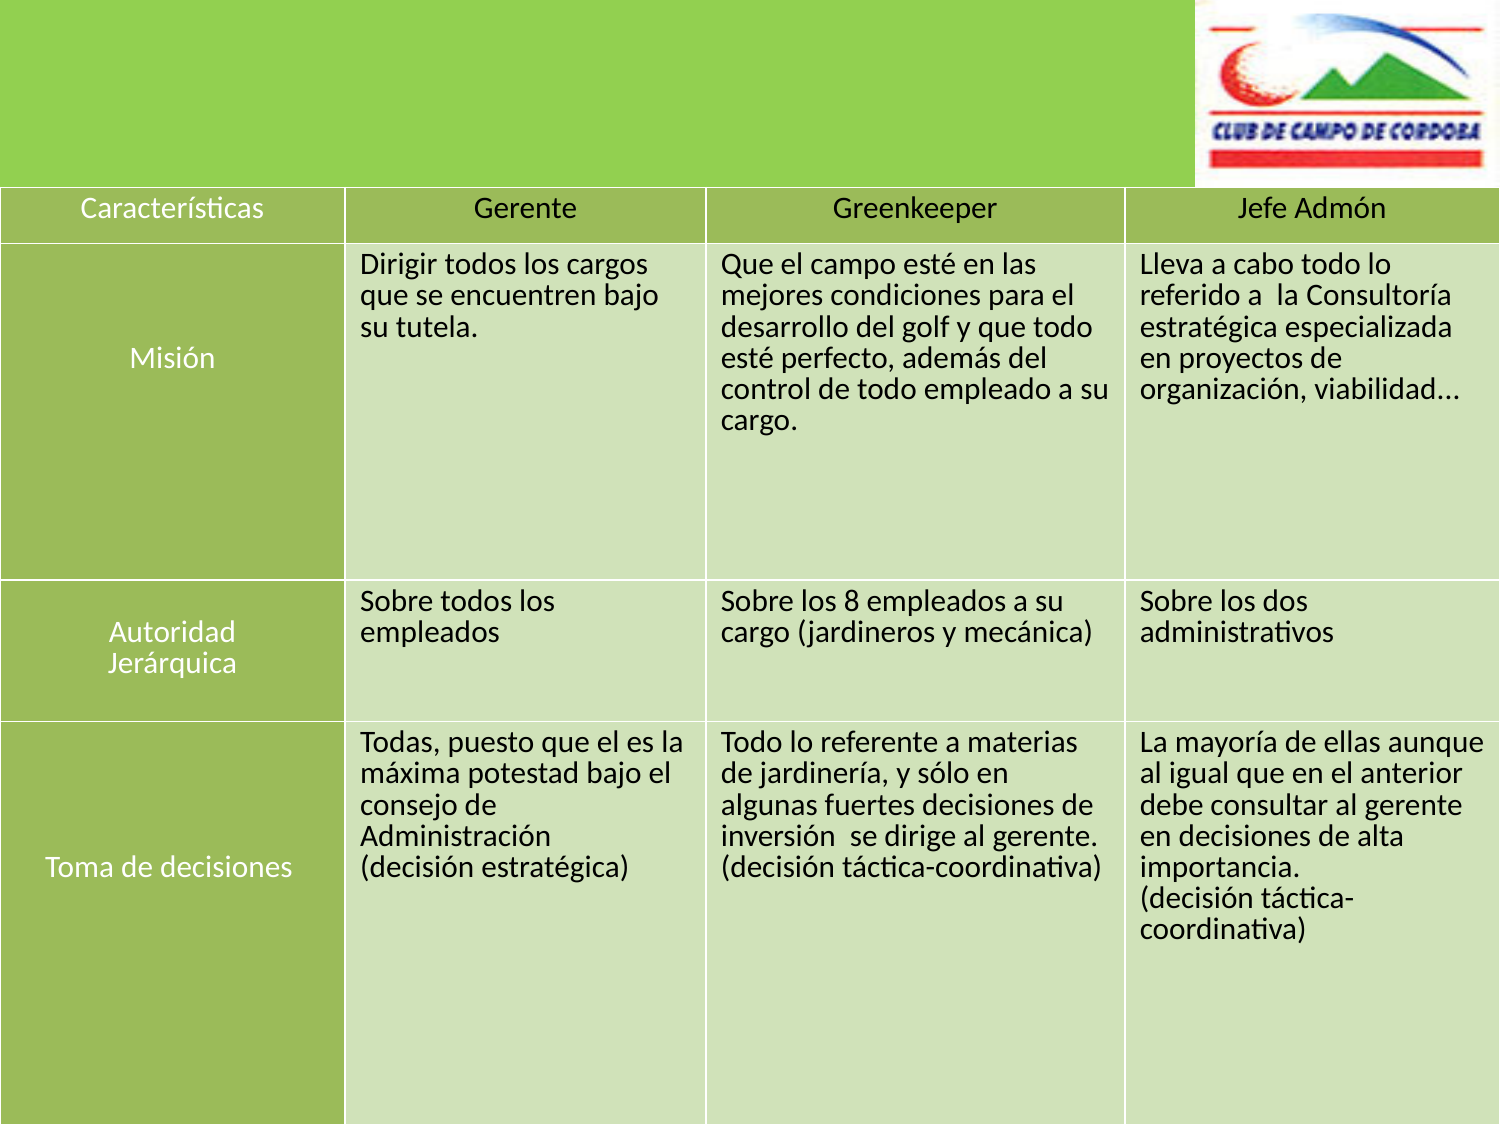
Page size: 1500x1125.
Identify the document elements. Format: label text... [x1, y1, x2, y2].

picture [1195, 0, 1500, 188]
table_cell Misión [1, 244, 344, 579]
table_cell Autoridad Jerárquica [1, 581, 344, 721]
table_header Gerente [346, 188, 705, 243]
table_header Greenkeeper [707, 188, 1124, 243]
table_cell Dirigir todos los cargos que se encuentren bajo su tutela. [346, 244, 705, 579]
table_cell La mayoría de ellas aunque al igual que en el anterior debe consultar al gerente en decisiones de alta importancia. (decisión táctica-coordinativa) [1126, 722, 1499, 1124]
table_cell Sobre todos los empleados [346, 581, 705, 721]
table_cell Toma de decisiones [1, 722, 344, 1124]
table_cell Lleva a cabo todo lo referido a la Consultoría estratégica especializada en proyectos de organización, viabilidad... [1126, 244, 1499, 579]
table_header Características [1, 188, 344, 243]
table_header Jefe Admón [1126, 188, 1499, 243]
table_cell Todo lo referente a materias de jardinería, y sólo en algunas fuertes decisiones de inversión se dirige al gerente. (decisión táctica-coordinativa) [707, 722, 1124, 1124]
table_cell Todas, puesto que el es la máxima potestad bajo el consejo de Administración (decisión estratégica) [346, 722, 705, 1124]
table_cell Que el campo esté en las mejores condiciones para el desarrollo del golf y que todo esté perfecto, además del control de todo empleado a su cargo. [707, 244, 1124, 579]
table_cell Sobre los 8 empleados a su cargo (jardineros y mecánica) [707, 581, 1124, 721]
table_cell Sobre los dos administrativos [1126, 581, 1499, 721]
